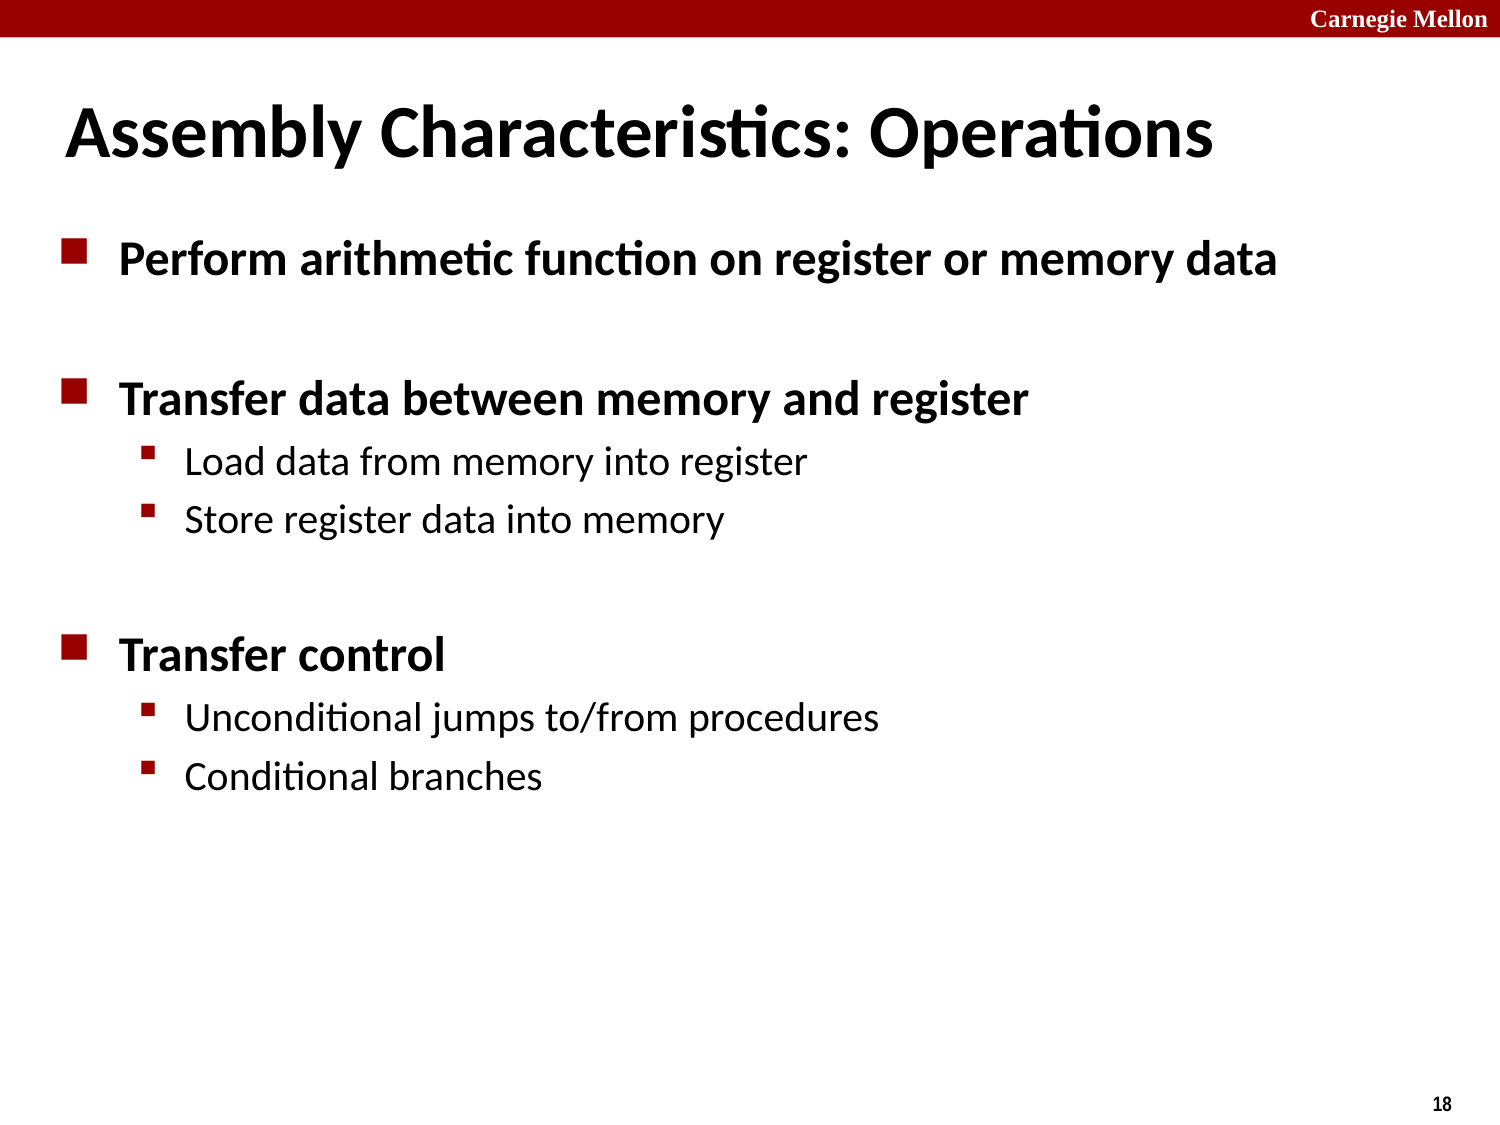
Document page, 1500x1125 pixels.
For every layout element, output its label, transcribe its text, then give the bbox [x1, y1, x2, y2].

list Perform arithmetic function on register or memory data Transfer data between memory and register Load data from memory into register Store register data into memory Transfer control Unconditional jumps to/from procedures Conditional branches [47, 217, 1451, 1026]
title Assembly Characteristics: Operations [49, 80, 1426, 176]
